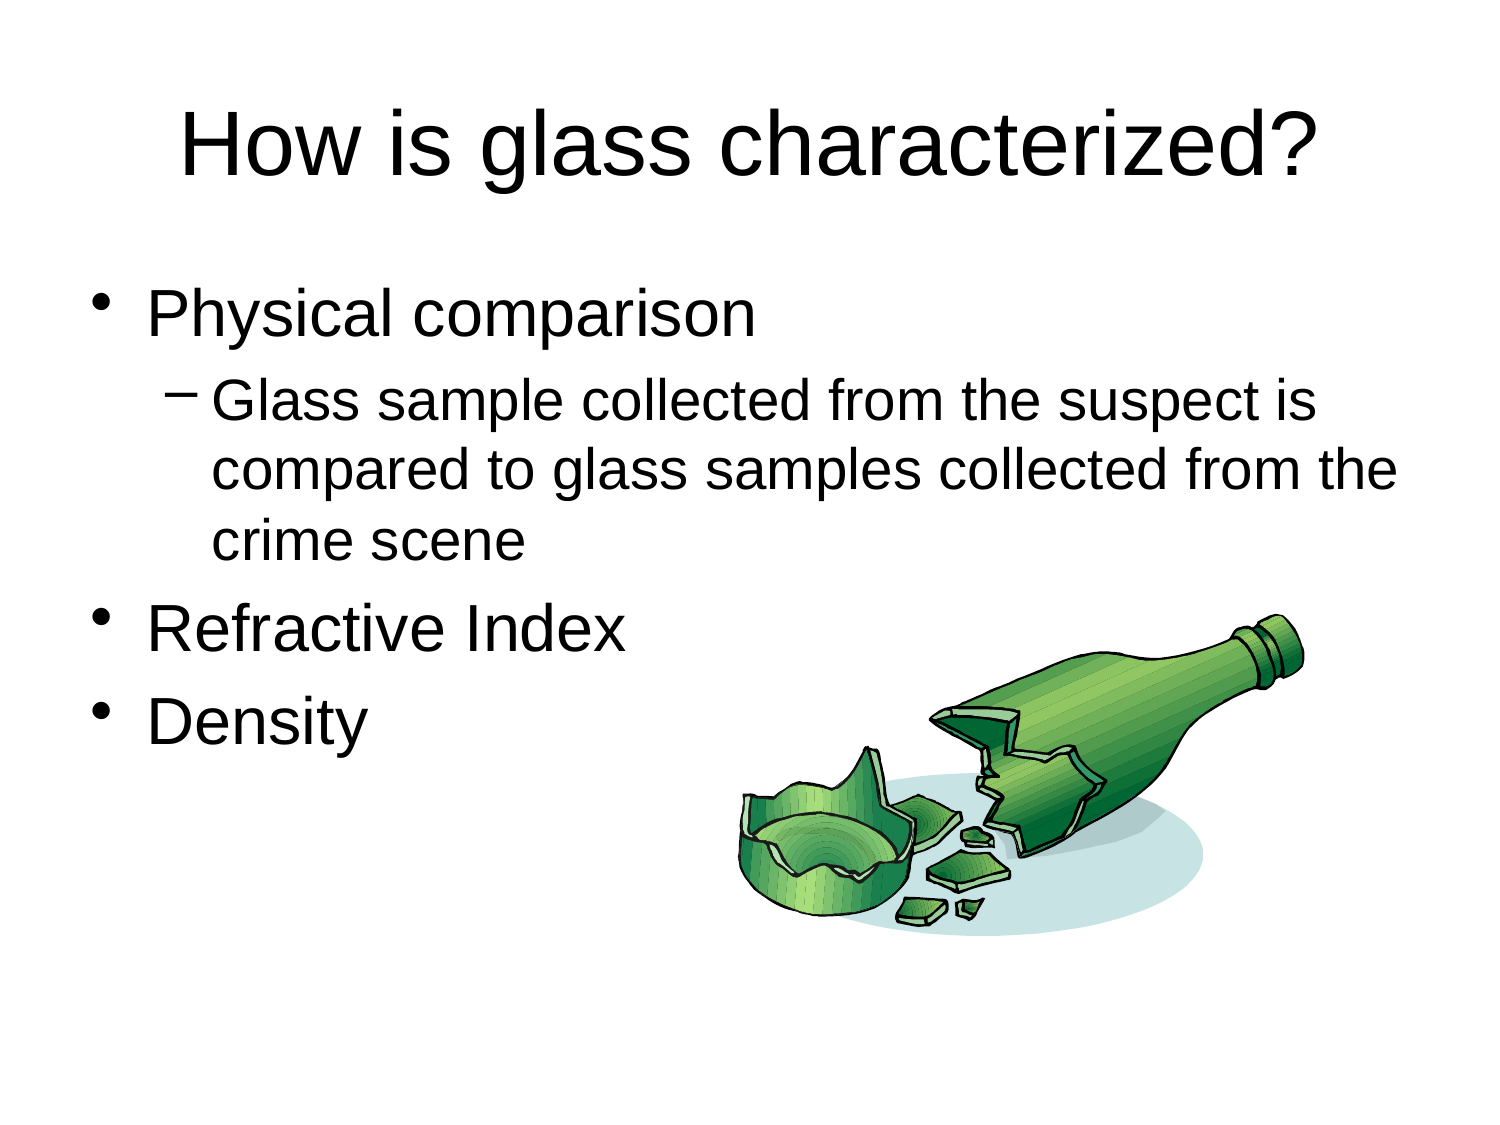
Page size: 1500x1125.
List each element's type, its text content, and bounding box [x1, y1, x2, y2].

title How is glass characterized? [75, 45, 1425, 233]
picture [737, 612, 1306, 936]
list Physical comparison Glass sample collected from the suspect is compared to glass samples collected from the crime scene Refractive Index Density [75, 262, 1425, 1005]
